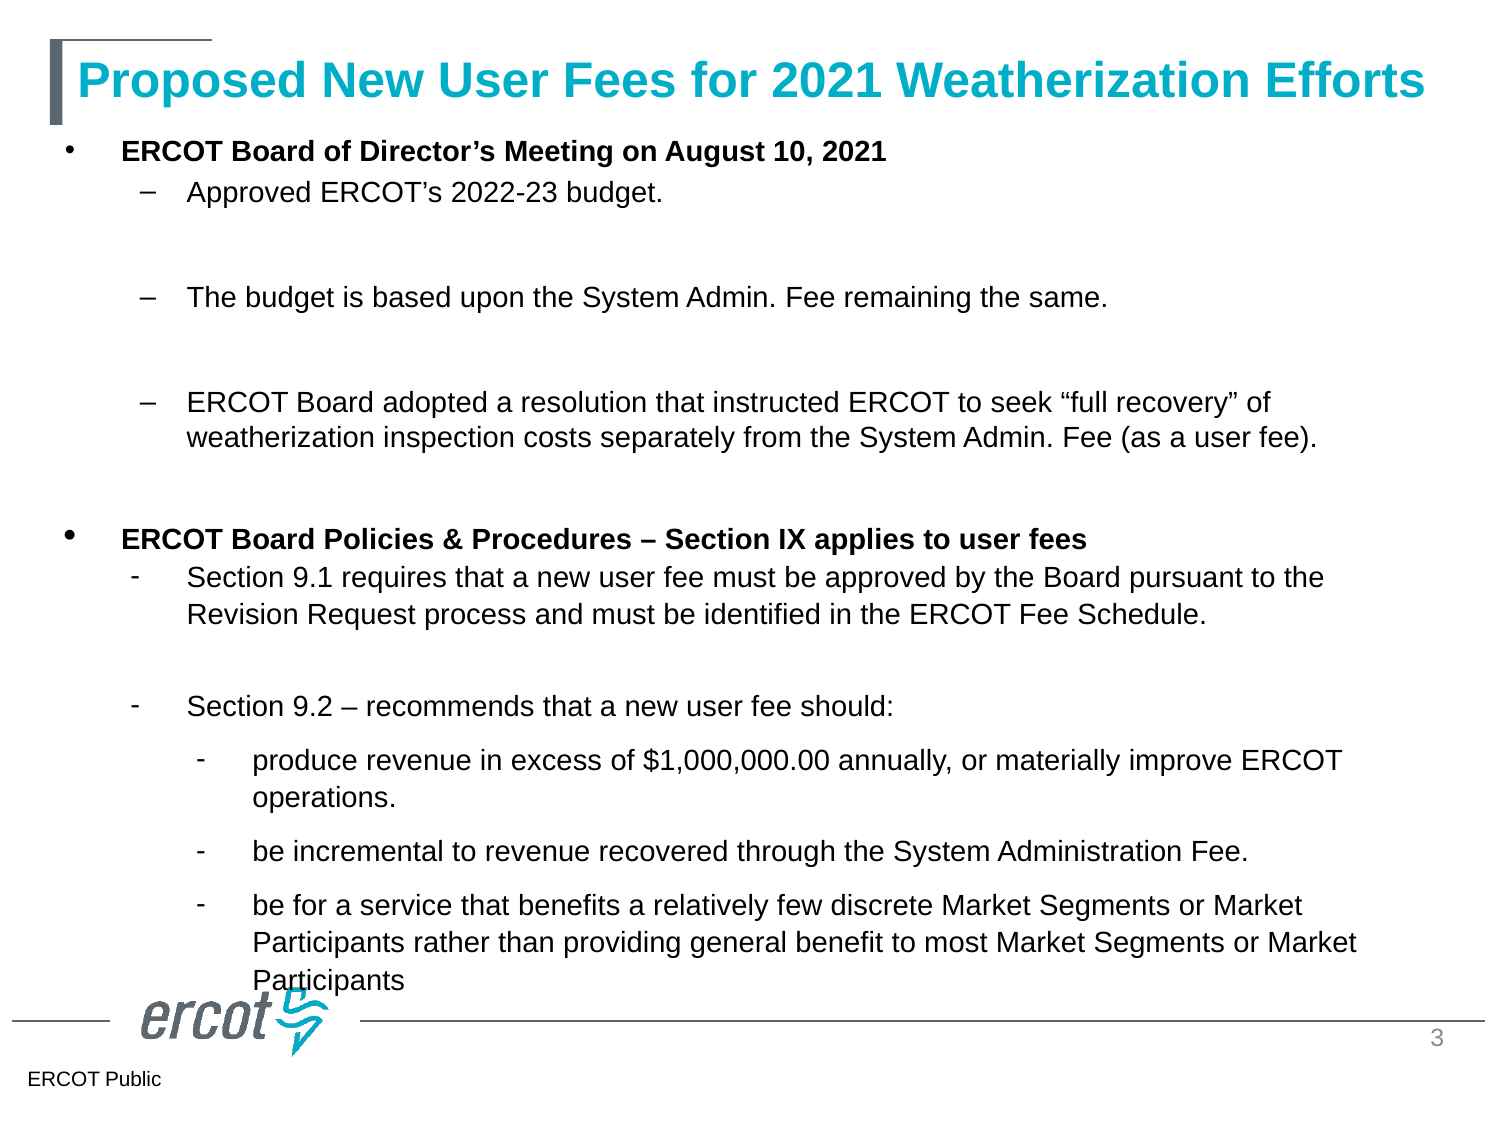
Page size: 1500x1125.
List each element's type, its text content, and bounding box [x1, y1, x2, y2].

picture [137, 983, 332, 1059]
list ERCOT Board of Director’s Meeting on August 10, 2021 Approved ERCOT’s 2022-23 budget. The budget is based upon the System Admin. Fee remaining the same. ERCOT Board adopted a resolution that instructed ERCOT to seek “full recovery” of weatherization inspection costs separately from the System Admin. Fee (as a user fee). ERCOT Board Policies & Procedures – Section IX applies to user fees Section 9.1 requires that a new user fee must be approved by the Board pursuant to the Revision Request process and must be identified in the ERCOT Fee Schedule. Section 9.2 – recommends that a new user fee should: produce revenue in excess of $1,000,000.00 annually, or materially improve ERCOT operations. be incremental to revenue recovered through the System Administration Fee. be for a service that benefits a relatively few discrete Market Segments or Market Participants rather than providing general benefit to most Market Segments or Market Participants [50, 125, 1450, 975]
slide_number 3 [1387, 1012, 1488, 1062]
title Proposed New User Fees for 2021 Weatherization Efforts [62, 39, 1450, 125]
